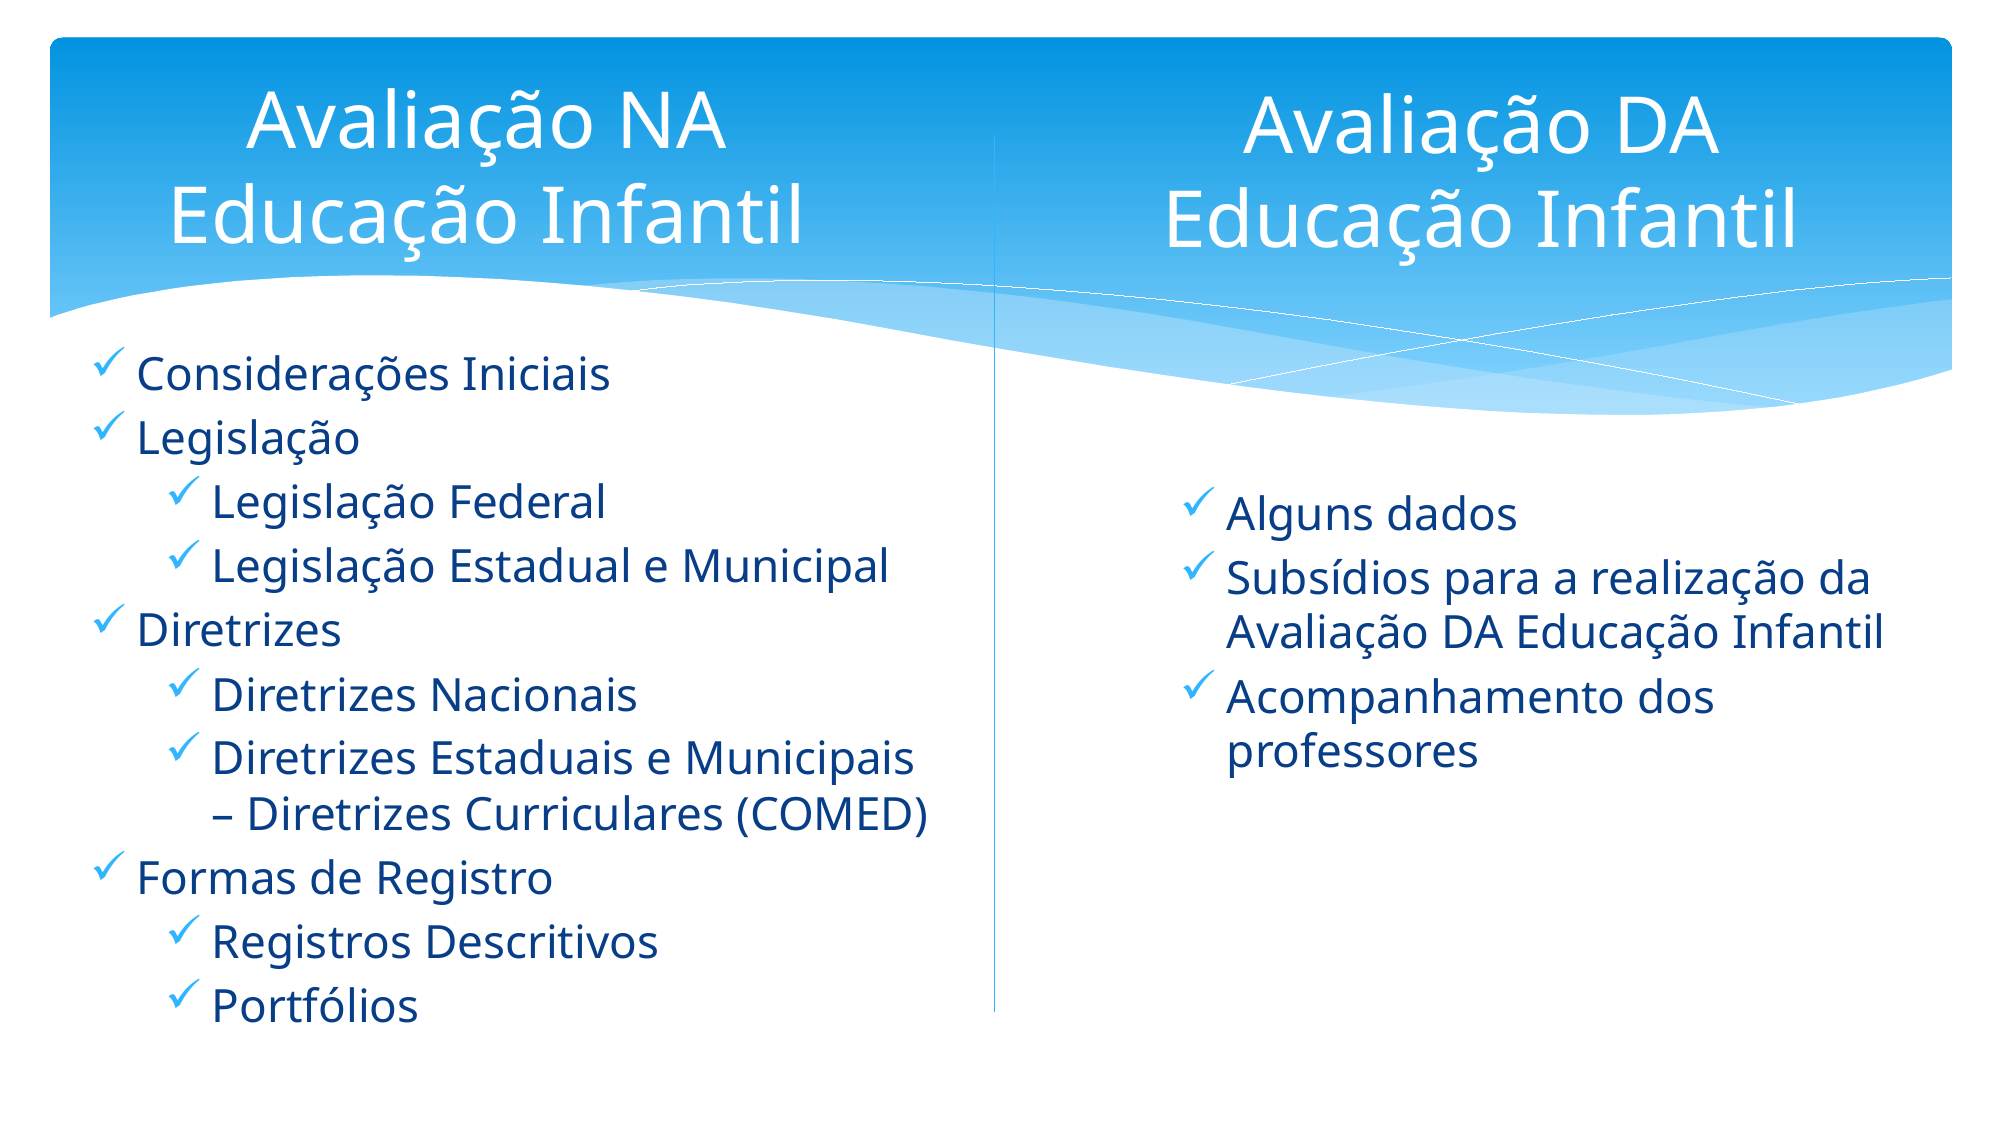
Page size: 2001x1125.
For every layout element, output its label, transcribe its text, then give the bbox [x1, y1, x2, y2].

text_box Alguns dados Subsídios para a realização da Avaliação DA Educação Infantil Acompanhamento dos professores [1165, 476, 1924, 829]
title Avaliação NA Educação Infantil [92, 62, 882, 268]
text_box Avaliação DA Educação Infantil [1074, 66, 1889, 272]
list Considerações Iniciais Legislação Legislação Federal Legislação Estadual e Municipal Diretrizes Diretrizes Nacionais Diretrizes Estaduais e Municipais – Diretrizes Curriculares (COMED) Formas de Registro Registros Descritivos Portfólios [0, 336, 964, 1039]
